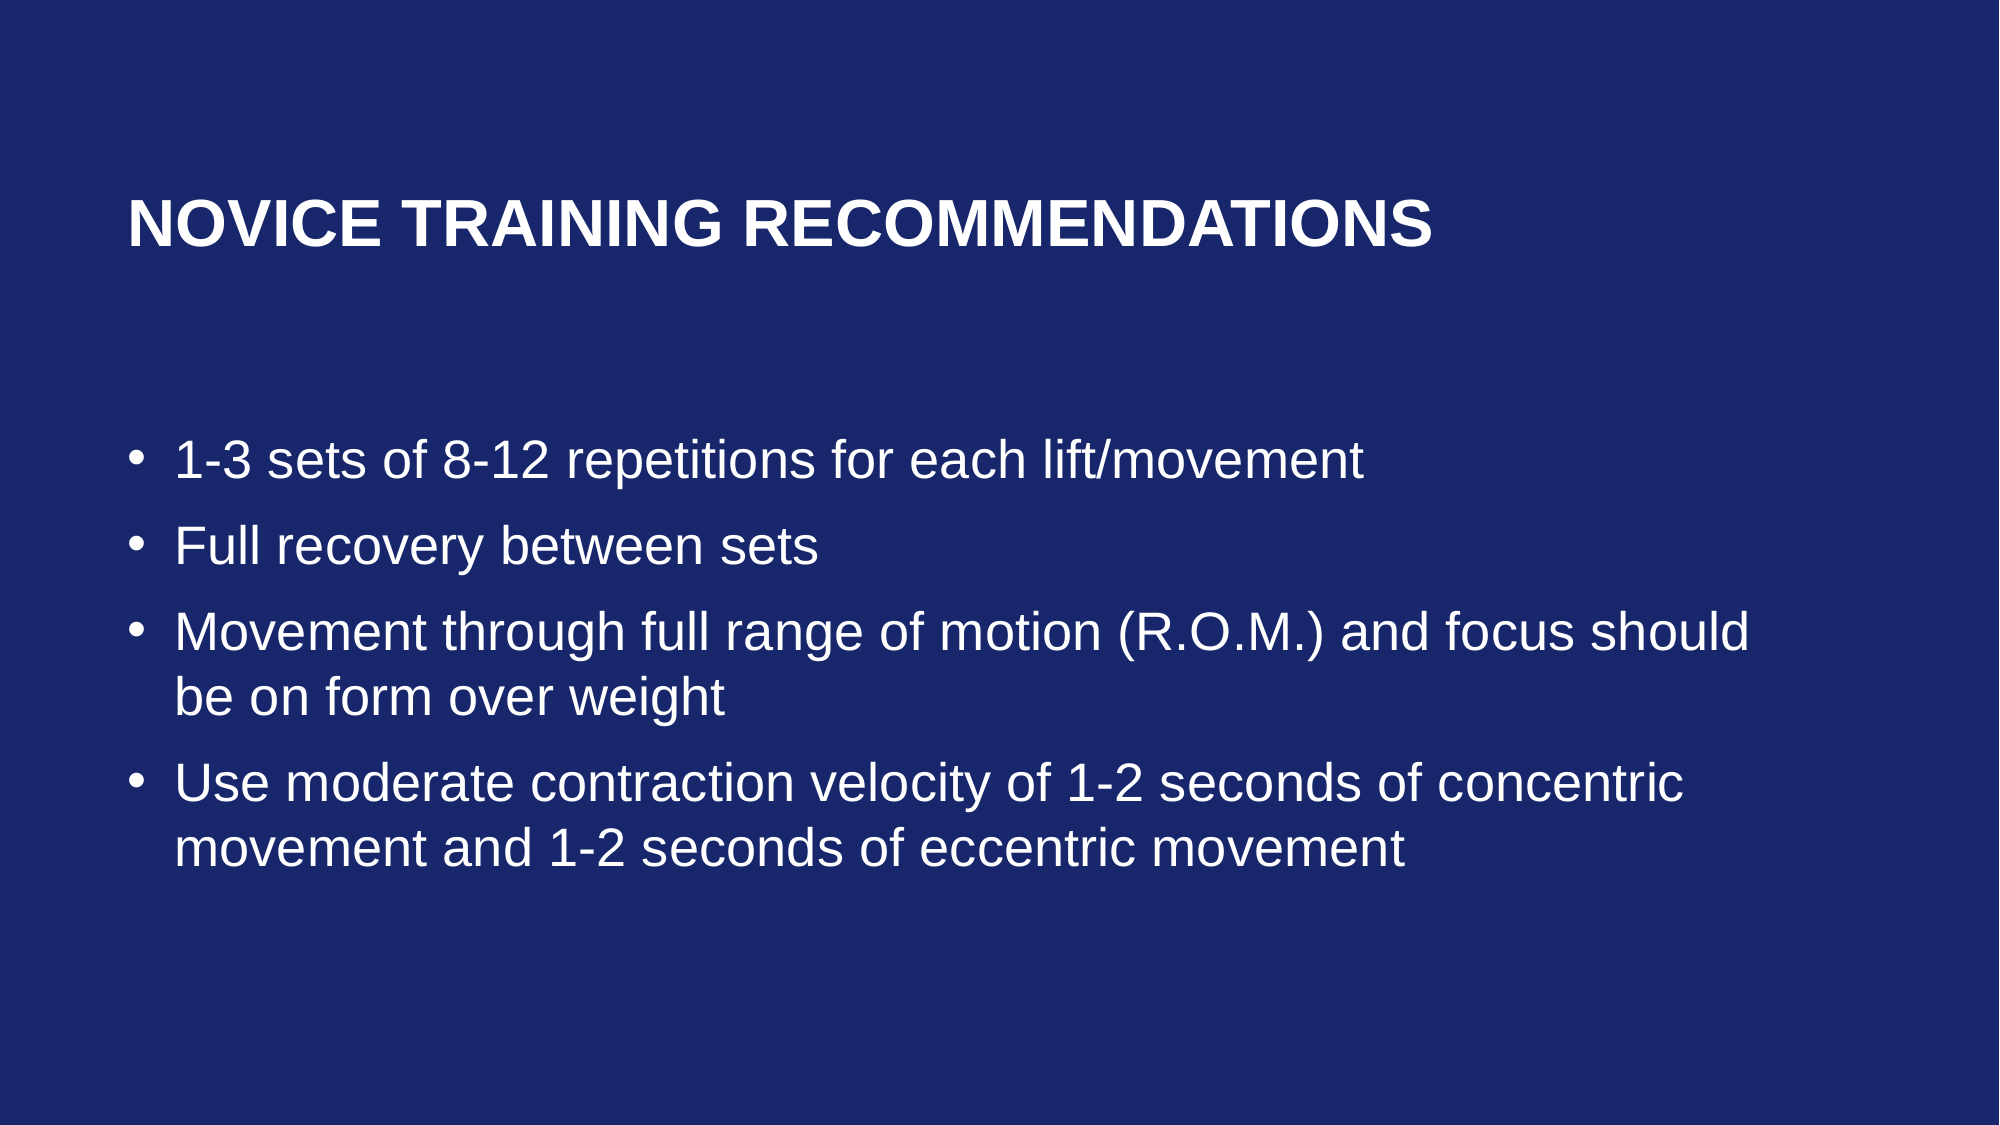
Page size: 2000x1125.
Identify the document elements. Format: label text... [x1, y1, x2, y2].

title Novice Training Recommendations [112, 99, 1775, 339]
list 1-3 sets of 8-12 repetitions for each lift/movement Full recovery between sets Movement through full range of motion (R.O.M.) and focus should be on form over weight Use moderate contraction velocity of 1-2 seconds of concentric movement and 1-2 seconds of eccentric movement [112, 351, 1775, 950]
